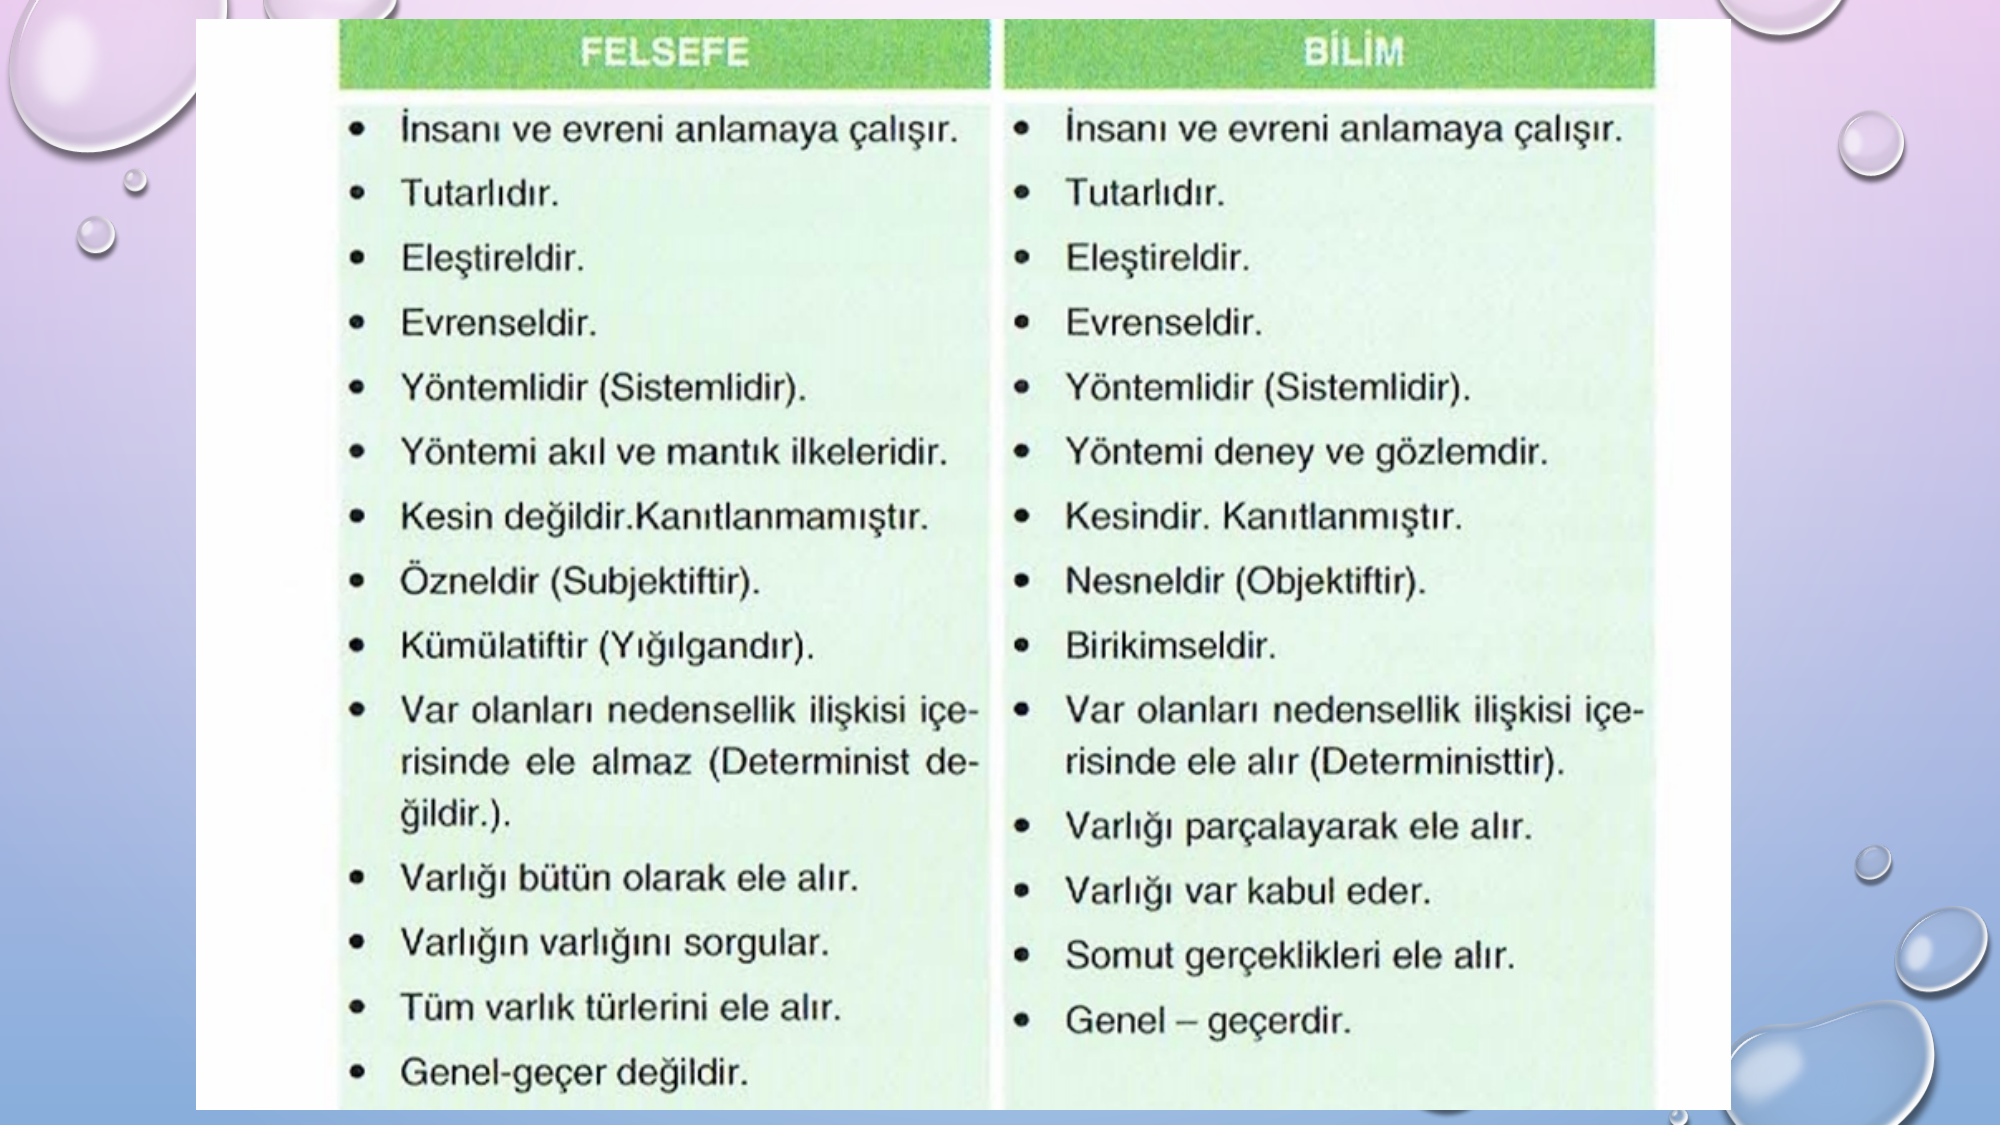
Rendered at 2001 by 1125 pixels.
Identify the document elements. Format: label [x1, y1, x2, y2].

picture [0, 0, 2000, 1125]
list [196, 19, 1731, 1110]
